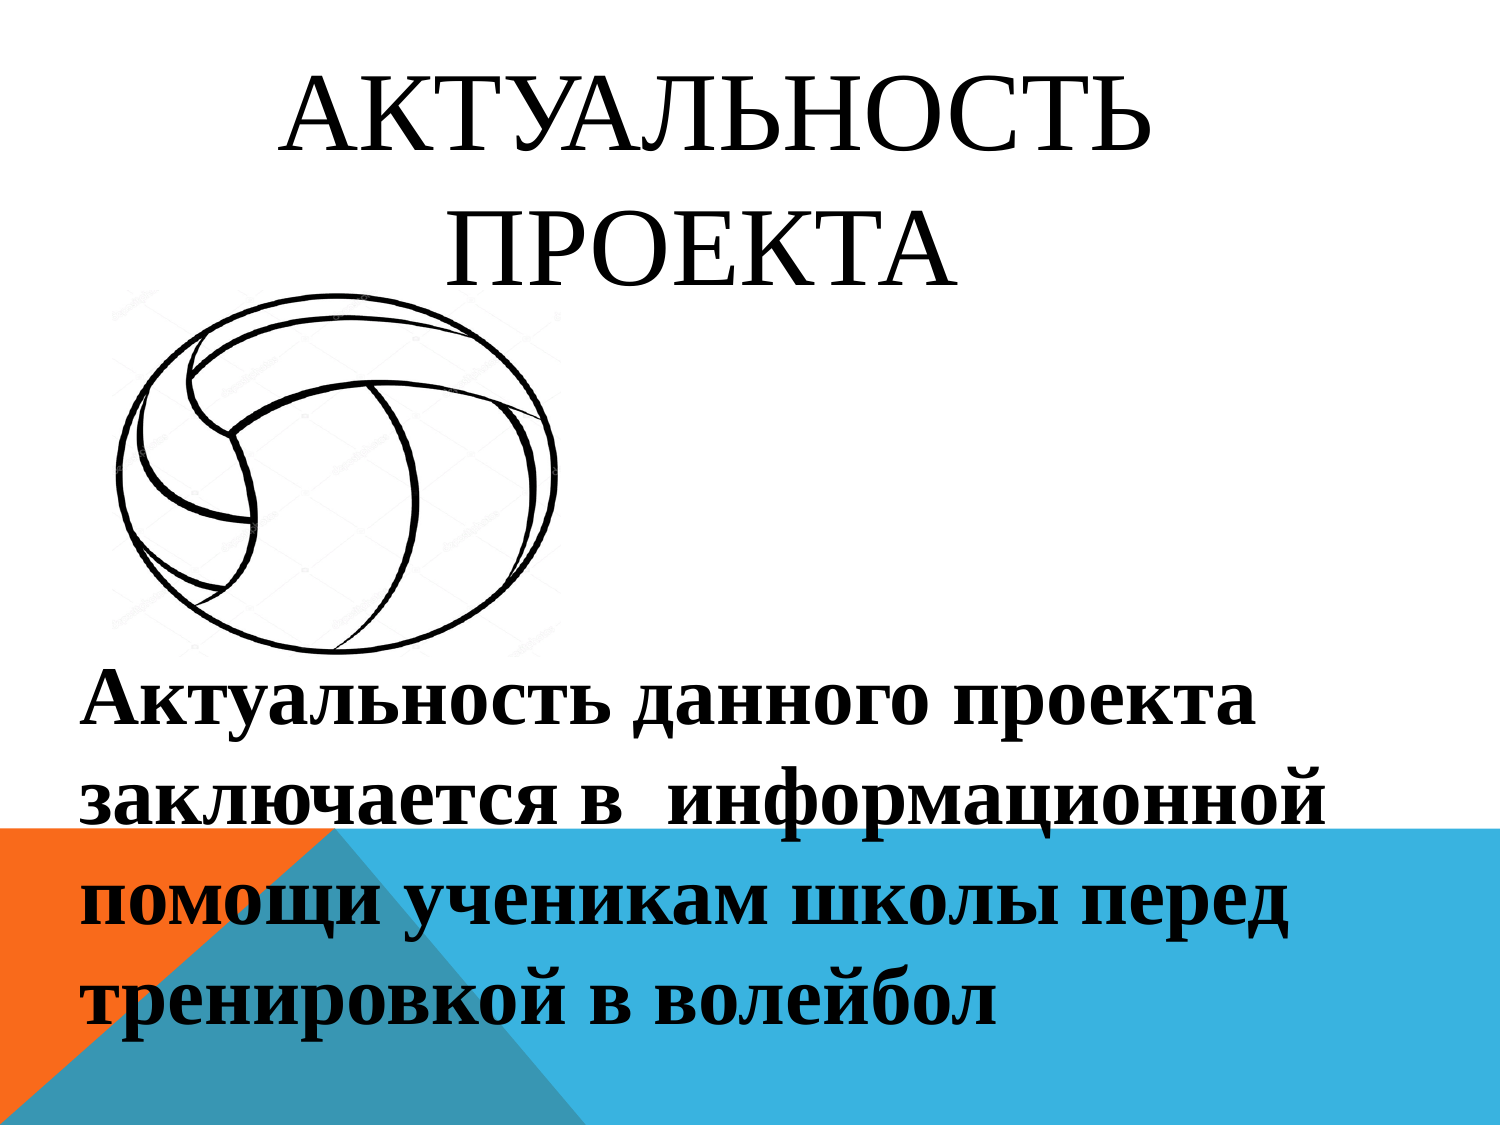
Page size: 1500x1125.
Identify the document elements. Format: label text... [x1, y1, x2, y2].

picture [111, 290, 562, 657]
list Актуальность данного проекта заключается в информационной помощи ученикам школы перед тренировкой в волейбол [53, 633, 1399, 1047]
title Актуальность проекта [41, 42, 1392, 303]
